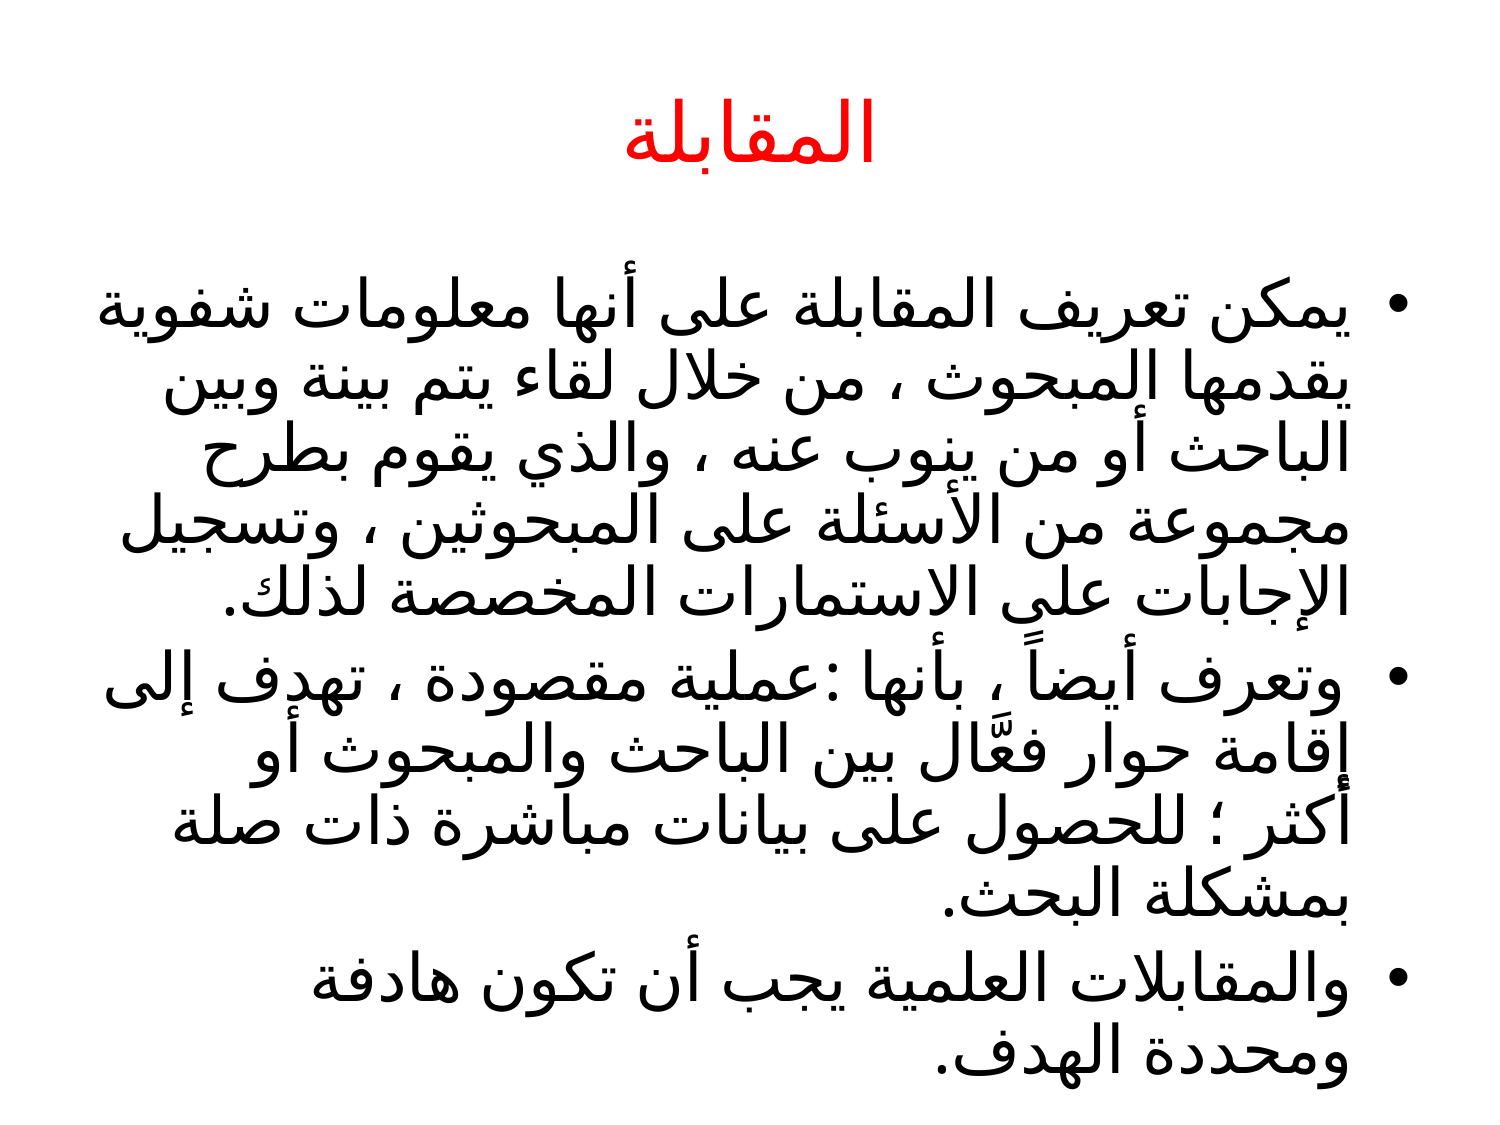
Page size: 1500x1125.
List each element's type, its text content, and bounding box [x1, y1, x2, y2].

list يمكن تعريف المقابلة على أنها معلومات شفوية يقدمها المبحوث ، من خلال لقاء يتم بينة وبين الباحث أو من ينوب عنه ، والذي يقوم بطرح مجموعة من الأسئلة على المبحوثين ، وتسجيل الإجابات على الاستمارات المخصصة لذلك. وتعرف أيضاً ، بأنها :عملية مقصودة ، تهدف إلى إقامة حوار فعَّال بين الباحث والمبحوث أو أكثر ؛ للحصول على بيانات مباشرة ذات صلة بمشكلة البحث. والمقابلات العلمية يجب أن تكون هادفة ومحددة الهدف. [75, 262, 1425, 1005]
title المقابلة [94, 50, 1407, 209]
